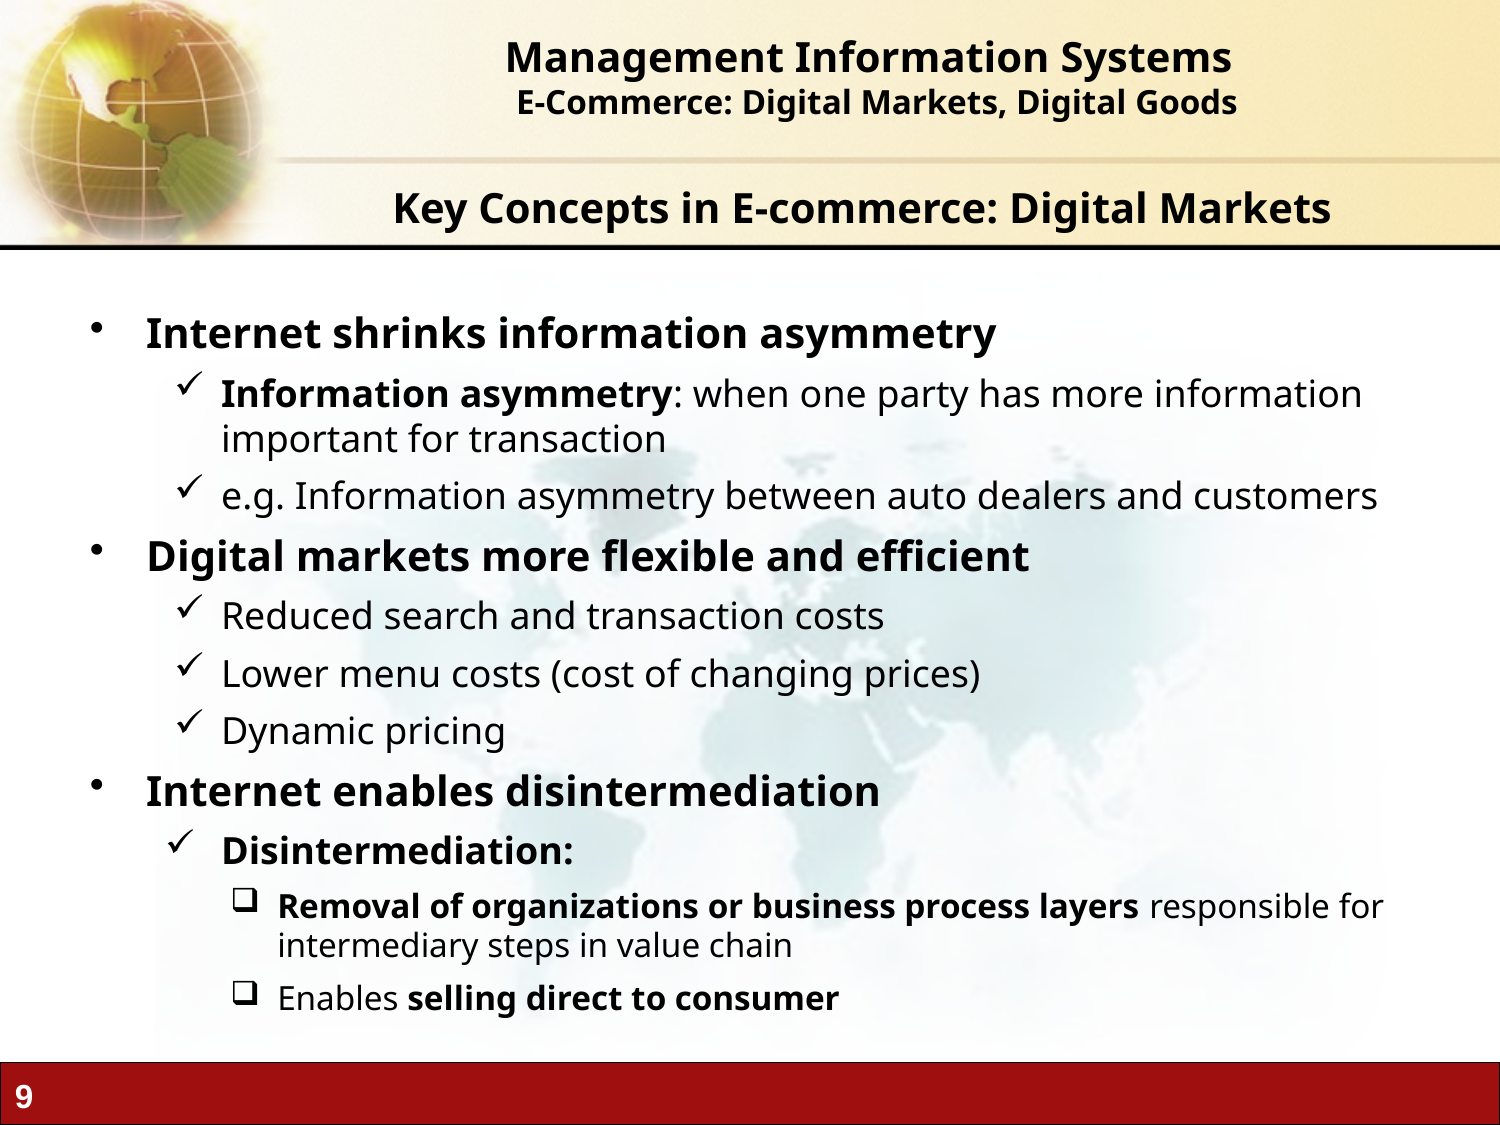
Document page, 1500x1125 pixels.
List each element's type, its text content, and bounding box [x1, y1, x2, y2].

text_box Internet shrinks information asymmetry Information asymmetry: when one party has more information important for transaction e.g. Information asymmetry between auto dealers and customers Digital markets more flexible and efficient Reduced search and transaction costs Lower menu costs (cost of changing prices) Dynamic pricing Internet enables disintermediation Disintermediation: Removal of organizations or business process layers responsible for intermediary steps in value chain Enables selling direct to consumer [74, 299, 1413, 1025]
text_box Key Concepts in E-commerce: Digital Markets [262, 174, 1463, 240]
picture [0, 0, 1500, 1062]
text_box Management Information Systems E-Commerce: Digital Markets, Digital Goods [237, 32, 1500, 119]
